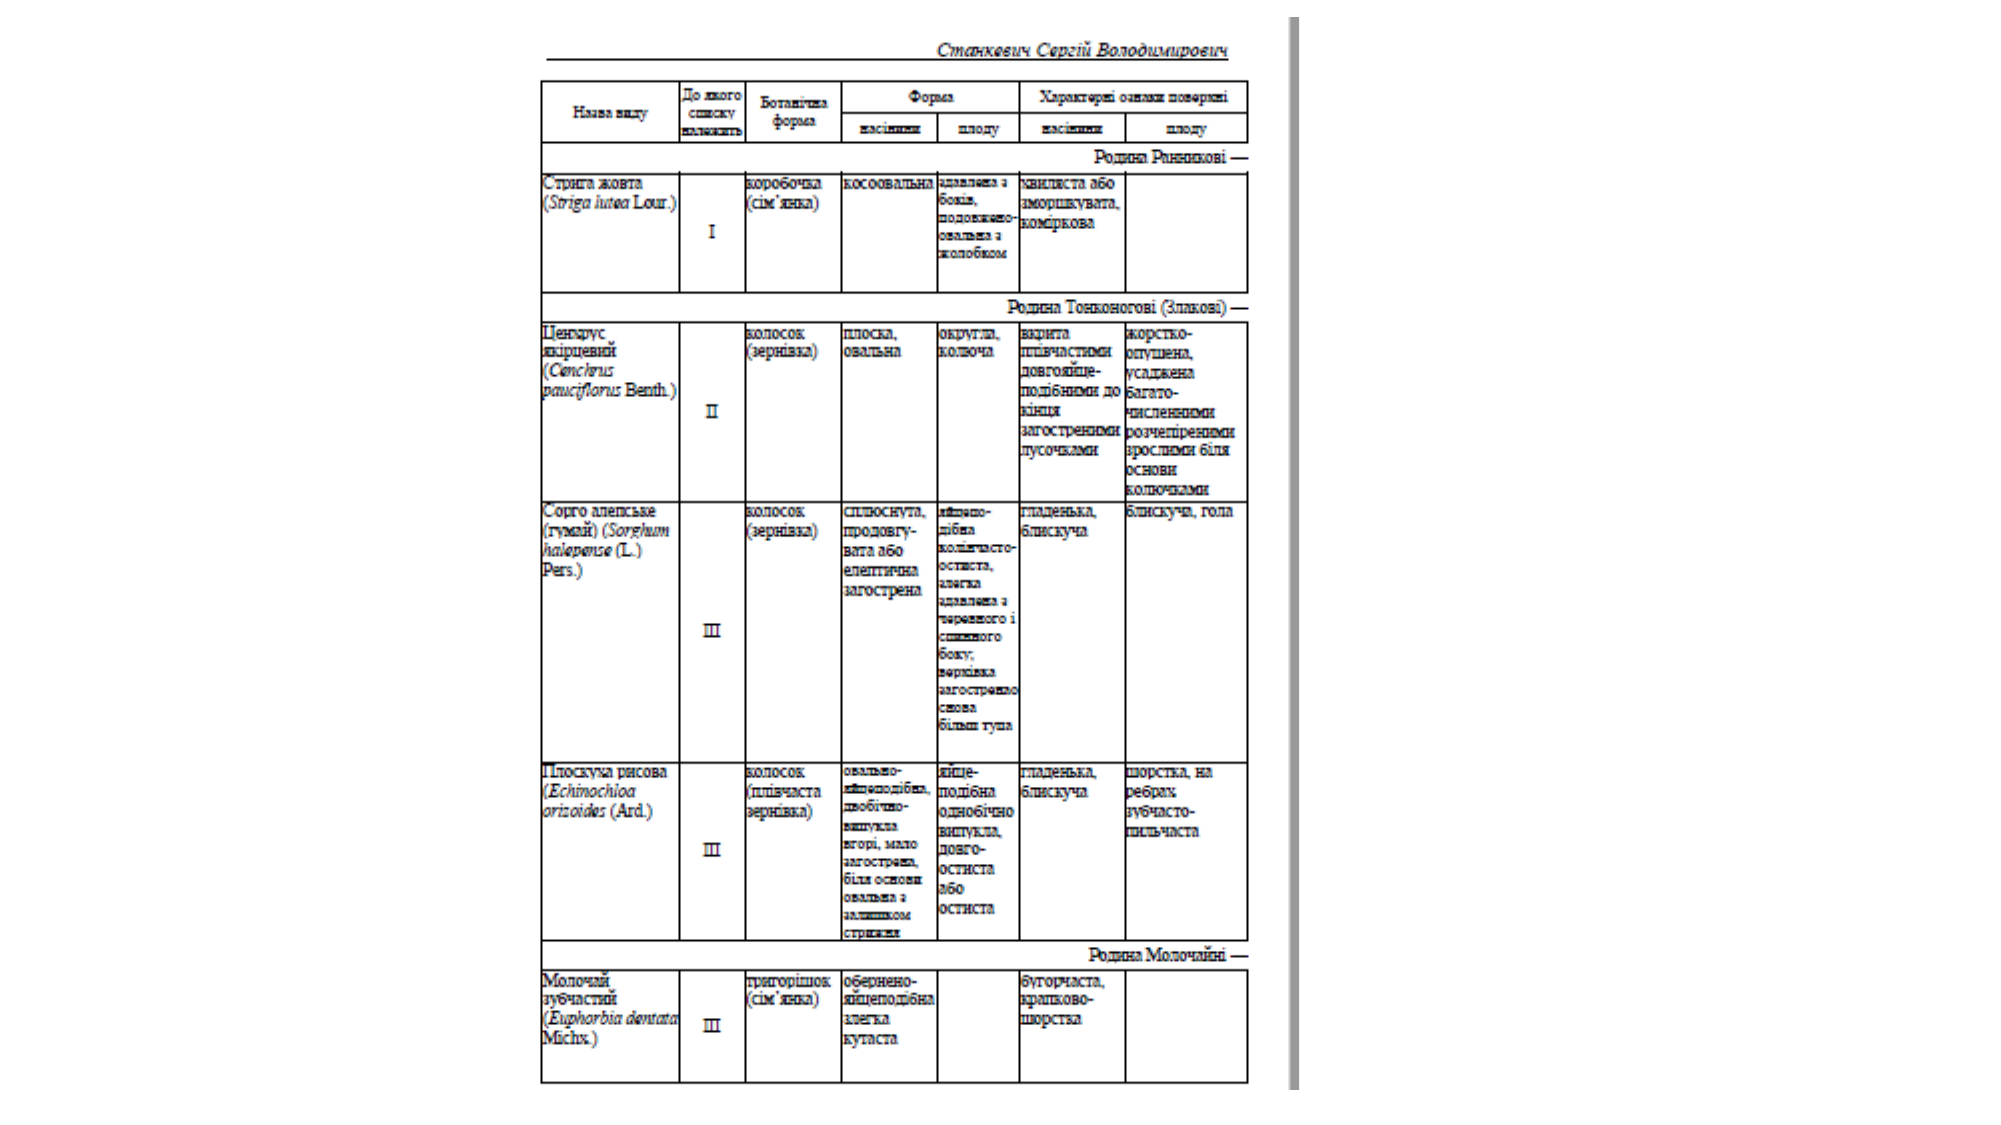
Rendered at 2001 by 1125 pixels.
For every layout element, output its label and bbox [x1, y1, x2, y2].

list [492, 17, 1300, 1090]
